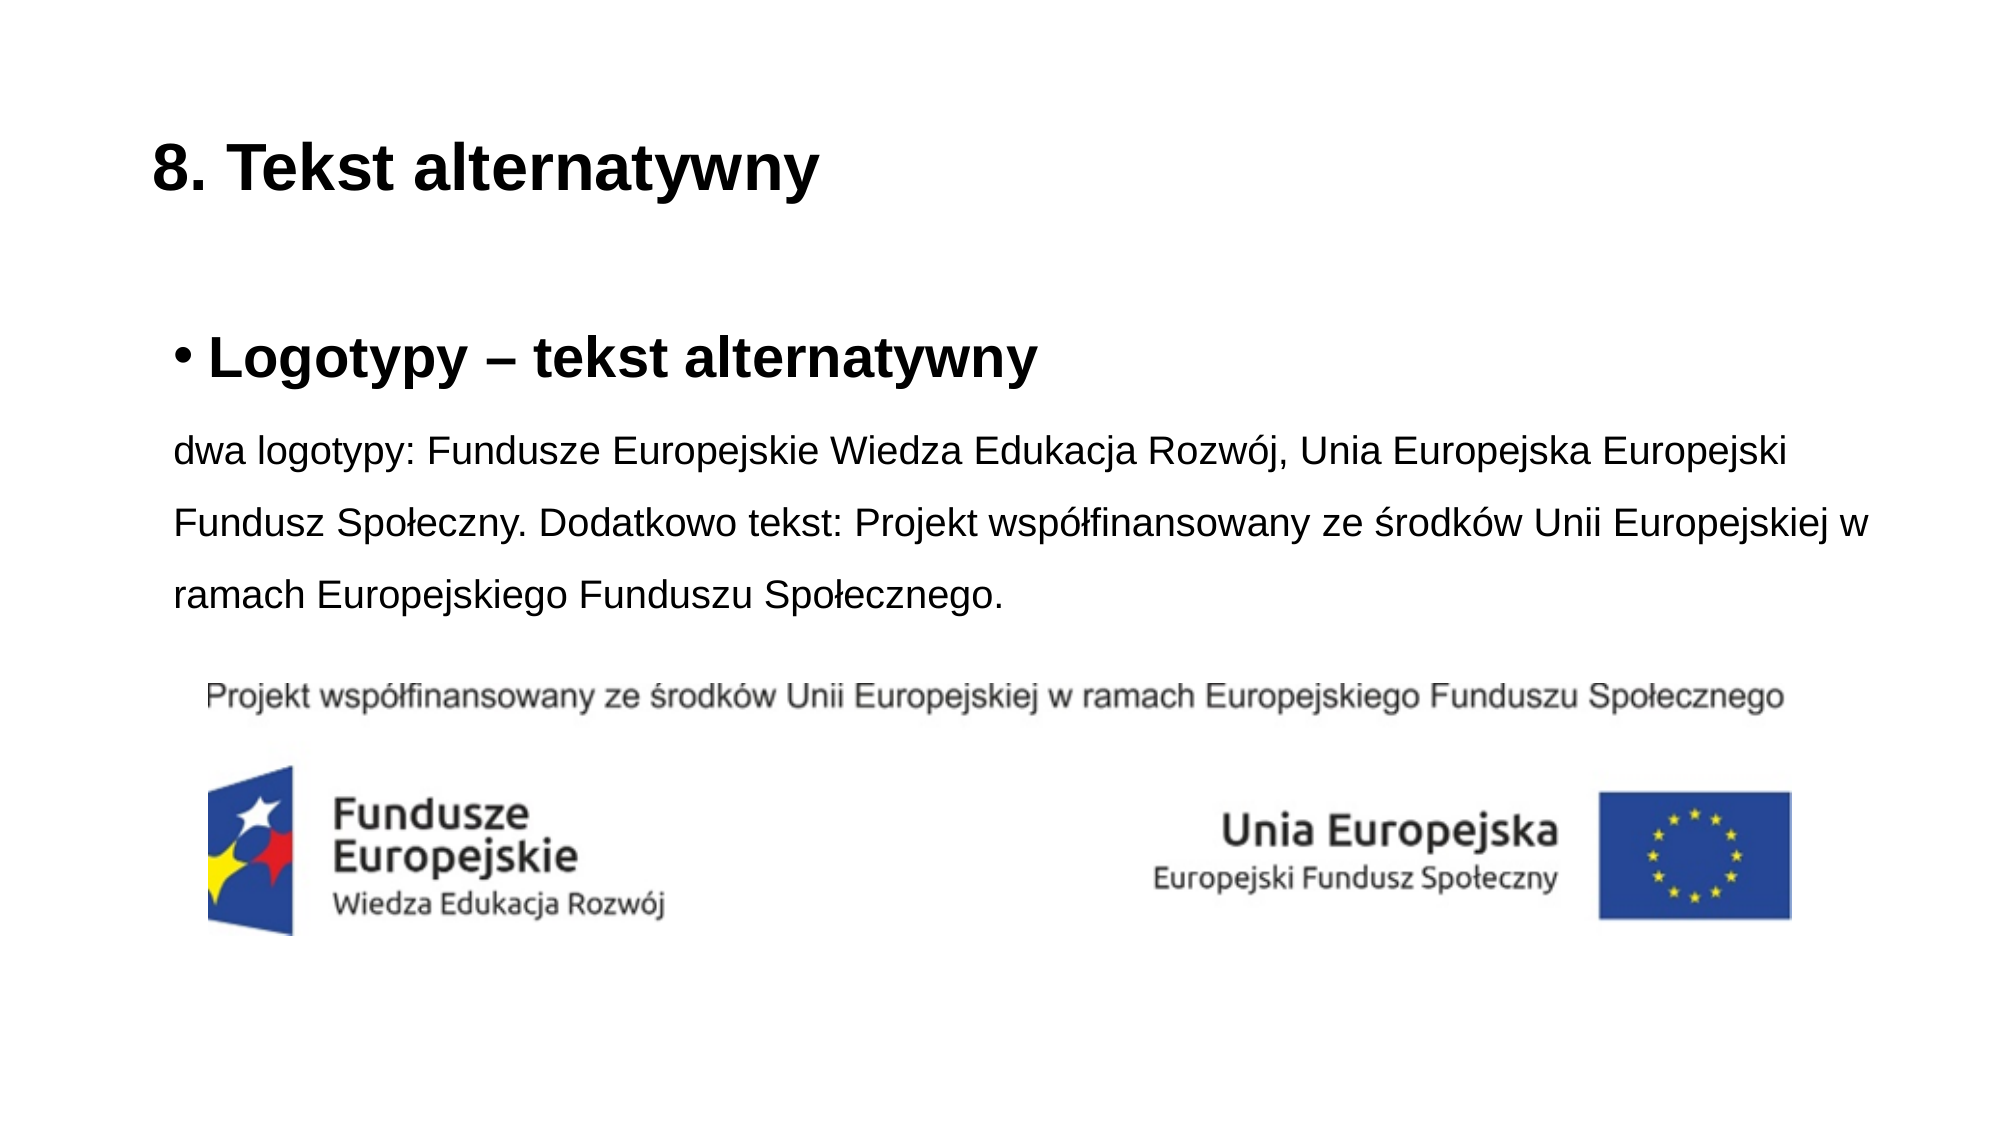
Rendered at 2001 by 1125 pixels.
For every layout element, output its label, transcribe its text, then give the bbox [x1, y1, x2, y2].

picture [208, 683, 1792, 936]
title 8. Tekst alternatywny [137, 59, 1863, 278]
list Logotypy – tekst alternatywny dwa logotypy: Fundusze Europejskie Wiedza Edukacja Rozwój, Unia Europejska Europejski Fundusz Społeczny. Dodatkowo tekst: Projekt współfinansowany ze środków Unii Europejskiej w ramach Europejskiego Funduszu Społecznego. [158, 277, 1928, 627]
